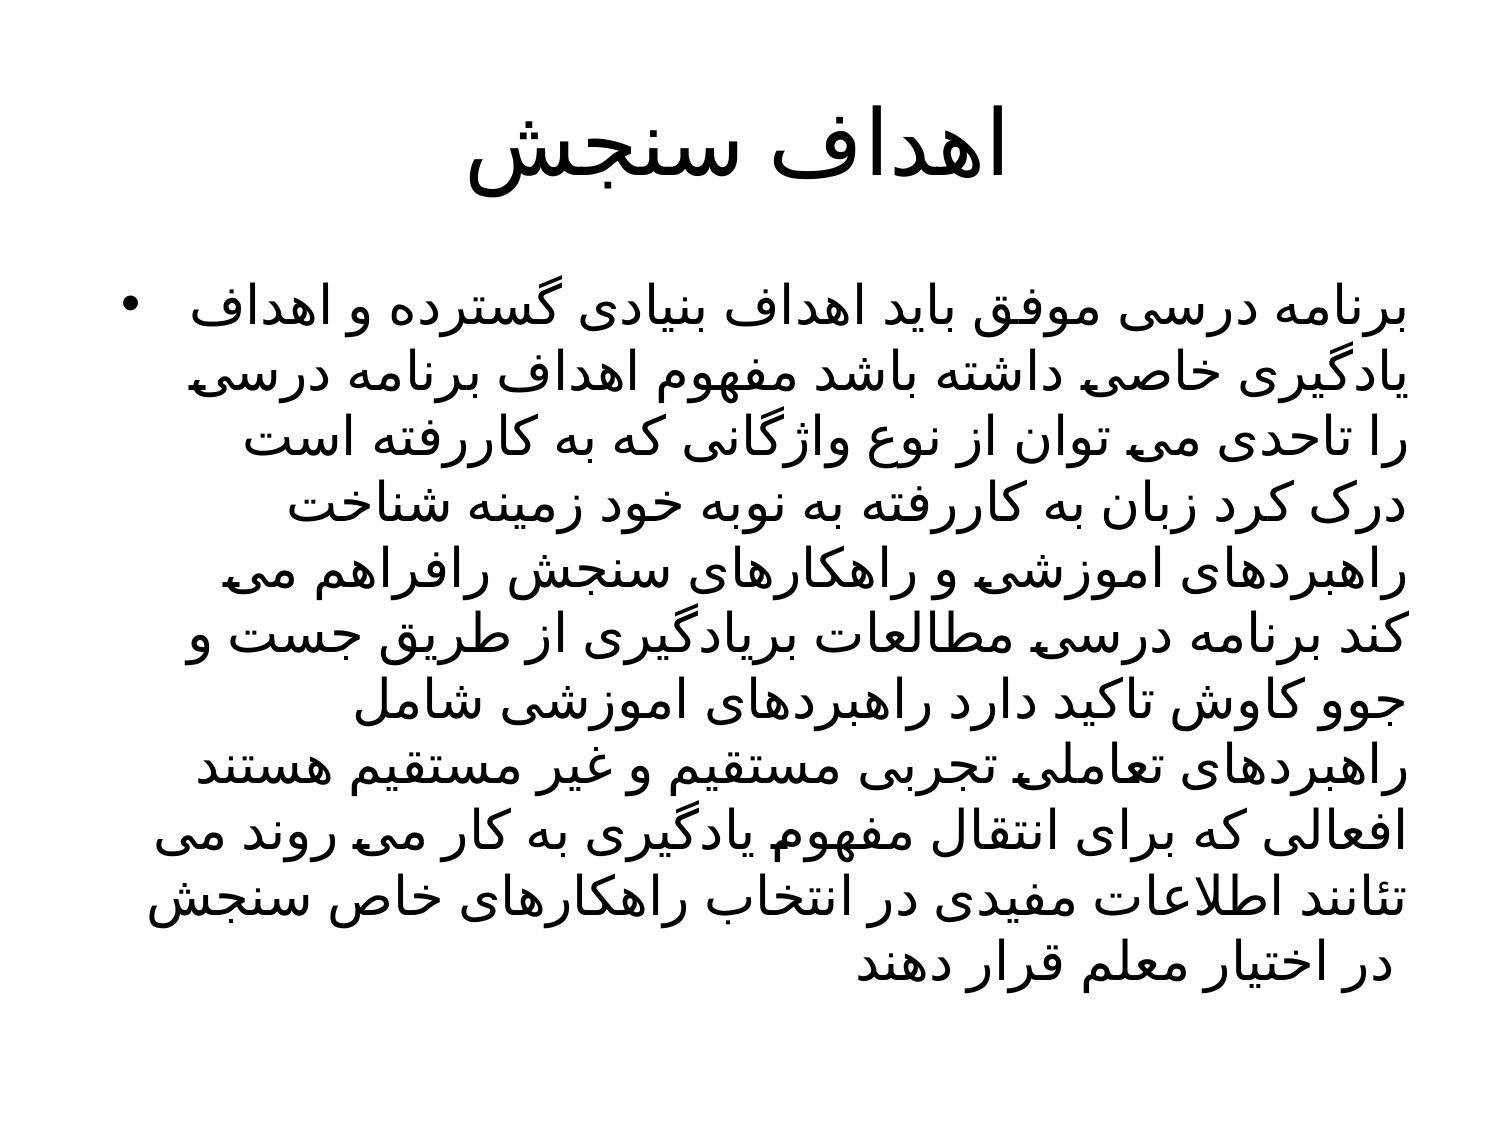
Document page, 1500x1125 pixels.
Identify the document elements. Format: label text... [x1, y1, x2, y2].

list برنامه درسی موفق باید اهداف بنیادی گسترده و اهداف یادگیری خاصی داشته باشد مفهوم اهداف برنامه درسی را تاحدی می توان از نوع واژگانی که به کاررفته است درک کرد زبان به کاررفته به نوبه خود زمینه شناخت راهبردهای اموزشی و راهکارهای سنجش رافراهم می کند برنامه درسی مطالعات بریادگیری از طریق جست و جوو کاوش تاکید دارد راهبردهای اموزشی شامل راهبردهای تعاملی تجربی مستقیم و غیر مستقیم هستند افعالی که برای انتقال مفهوم یادگیری به کار می روند می تئانند اطلاعات مفیدی در انتخاب راهکارهای خاص سنجش در اختیار معلم قرار دهند [75, 262, 1425, 1005]
title اهداف سنجش [75, 45, 1425, 233]
